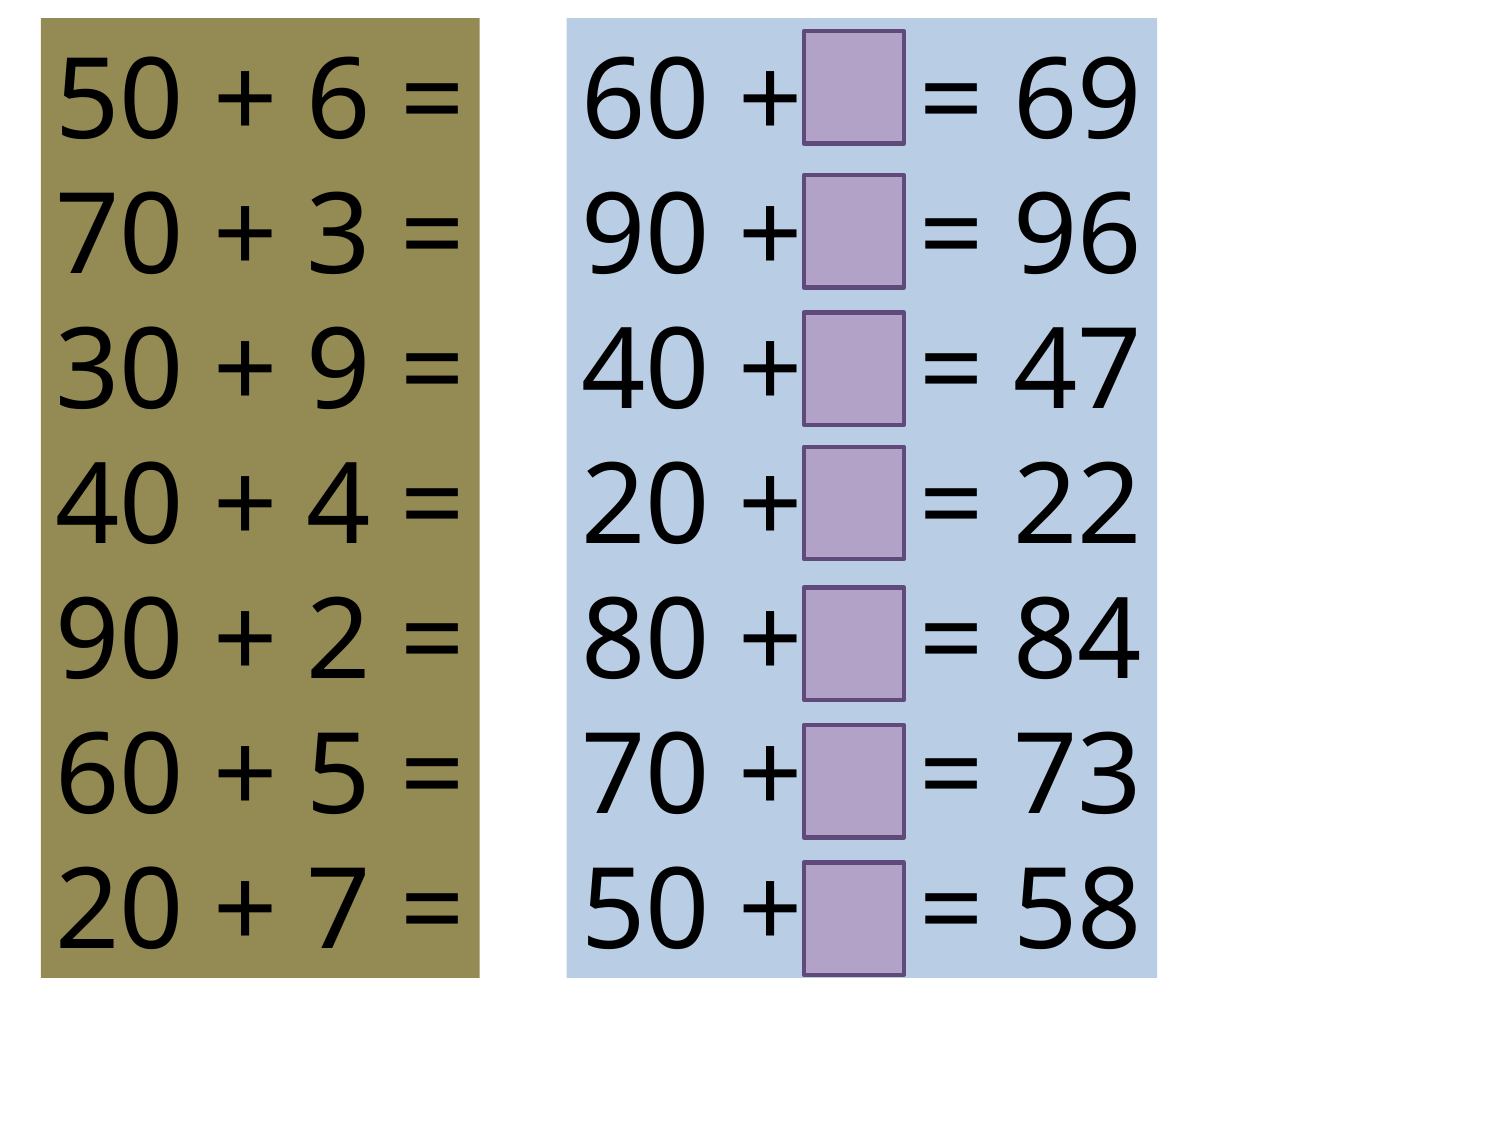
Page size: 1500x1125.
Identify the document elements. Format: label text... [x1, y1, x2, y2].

text_box 60 + = 69 90 + = 96 40 + = 47 20 + = 22 80 + = 84 70 + = 73 50 + = 58 [566, 18, 1158, 978]
text_box [802, 173, 906, 290]
text_box [802, 29, 906, 146]
text_box [802, 310, 906, 427]
text_box 50 + 6 = 70 + 3 = 30 + 9 = 40 + 4 = 90 + 2 = 60 + 5 = 20 + 7 = [40, 18, 480, 978]
text_box [802, 723, 906, 840]
text_box [802, 860, 906, 977]
text_box [802, 445, 906, 561]
text_box [802, 585, 906, 702]
